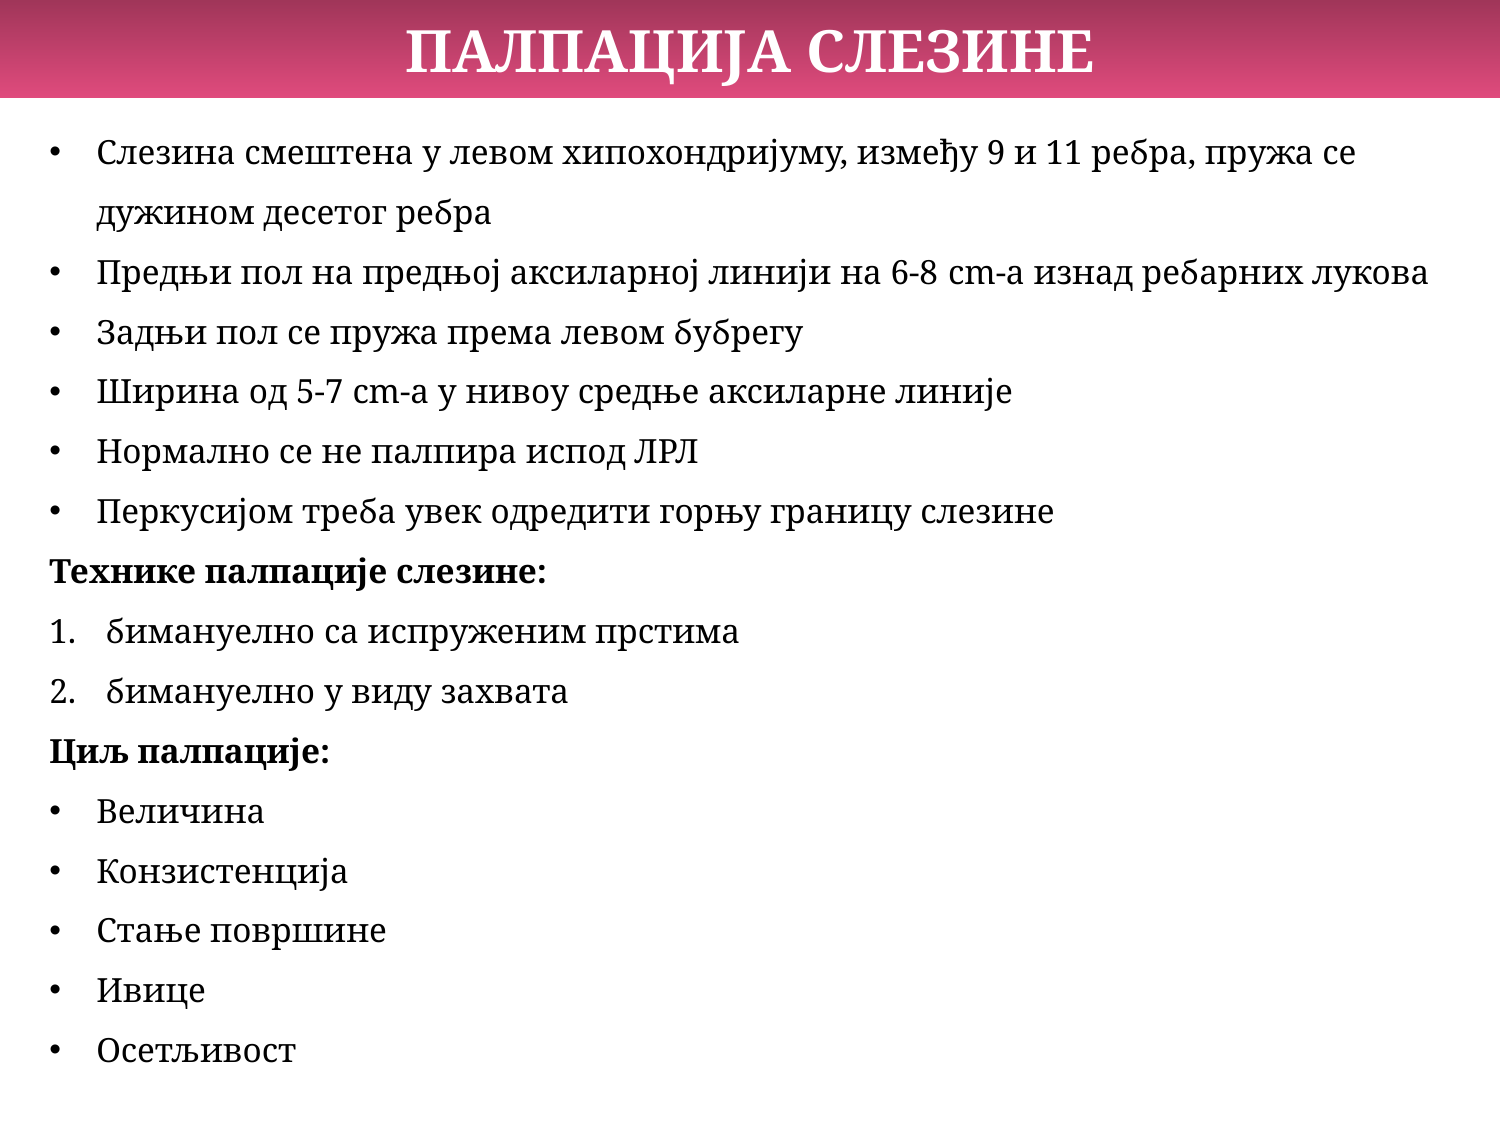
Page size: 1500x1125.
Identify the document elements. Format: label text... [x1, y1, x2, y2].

text_box Слезина смештена у левом хипохондријуму, између 9 и 11 ребра, пружа се дужином десетог ребра Предњи пол на предњој аксиларној линији на 6-8 cm-a изнад ребарних лукова Задњи пол се пружа према левом бубрегу Ширина од 5-7 cm-a у нивоу средње аксиларне линије Нормално се не палпира испод ЛРЛ Перкусијом треба увек одредити горњу границу слезине Технике палпације слезине: бимануелно са испруженим прстима бимануелно у виду захвата Циљ палпације: Величина Конзистенција Стање површине Ивице Осетљивост [34, 103, 1448, 1077]
text_box ПАЛПАЦИЈА СЛЕЗИНЕ [0, 0, 1500, 98]
